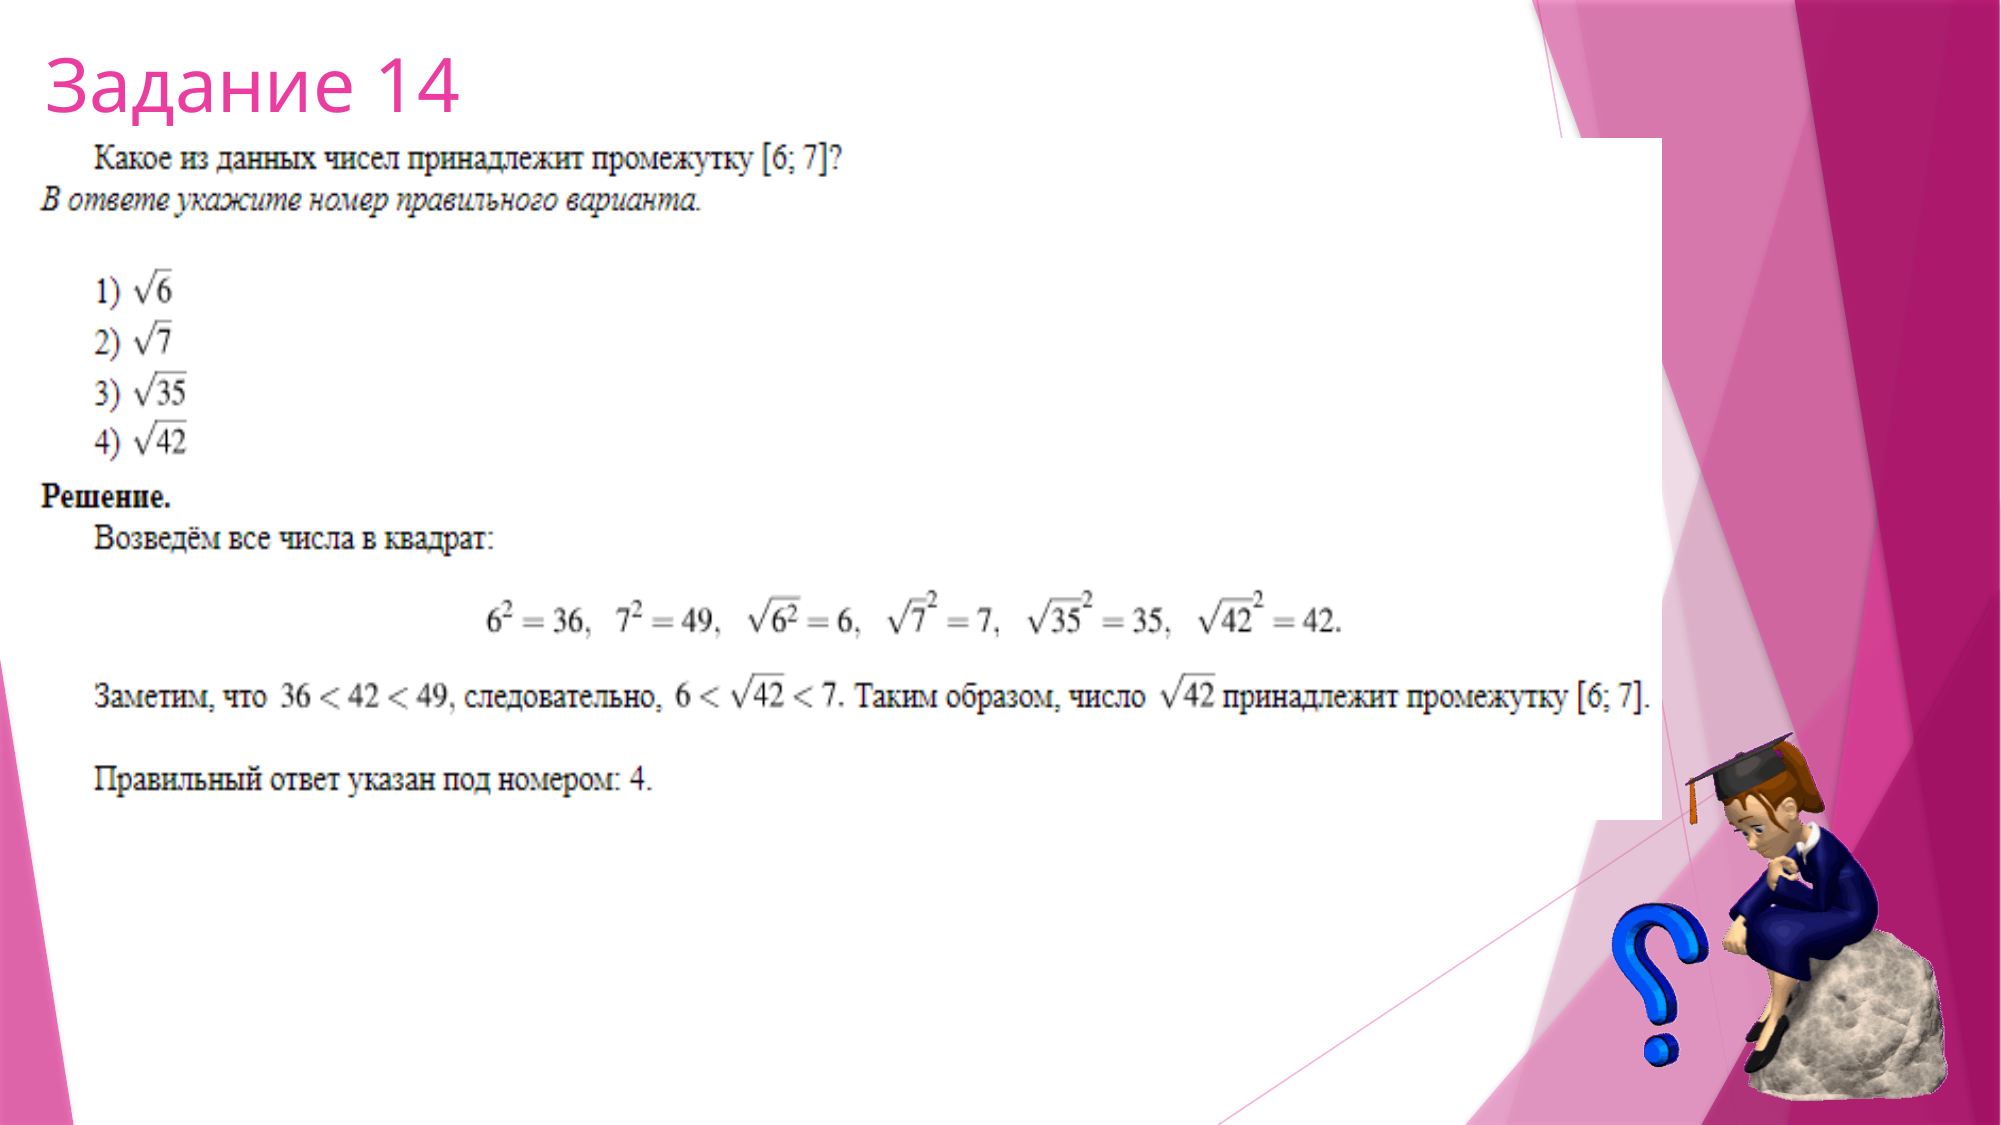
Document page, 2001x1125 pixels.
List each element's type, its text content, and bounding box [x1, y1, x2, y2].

title Задание 14 [30, 30, 1442, 138]
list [30, 138, 1662, 821]
picture [1585, 719, 1961, 1111]
